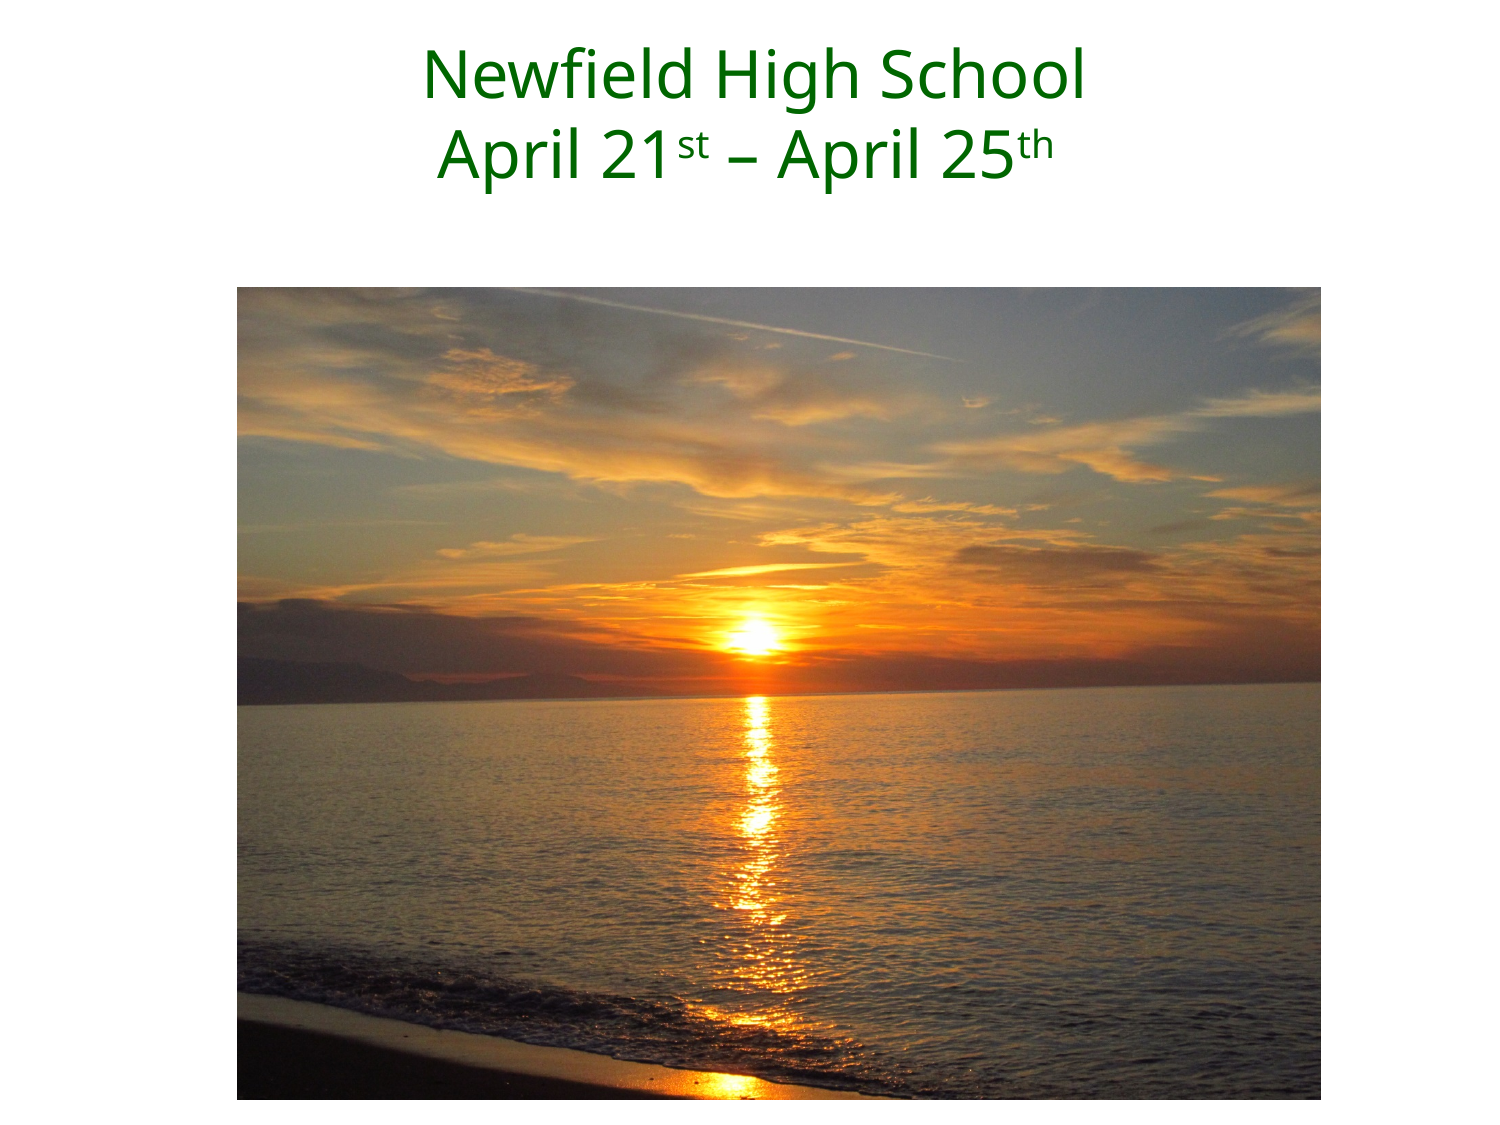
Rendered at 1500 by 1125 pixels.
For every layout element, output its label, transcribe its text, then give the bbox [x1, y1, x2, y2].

picture [237, 287, 1321, 1101]
text_box Newfield High School April 21st – April 25th [406, 24, 1104, 200]
